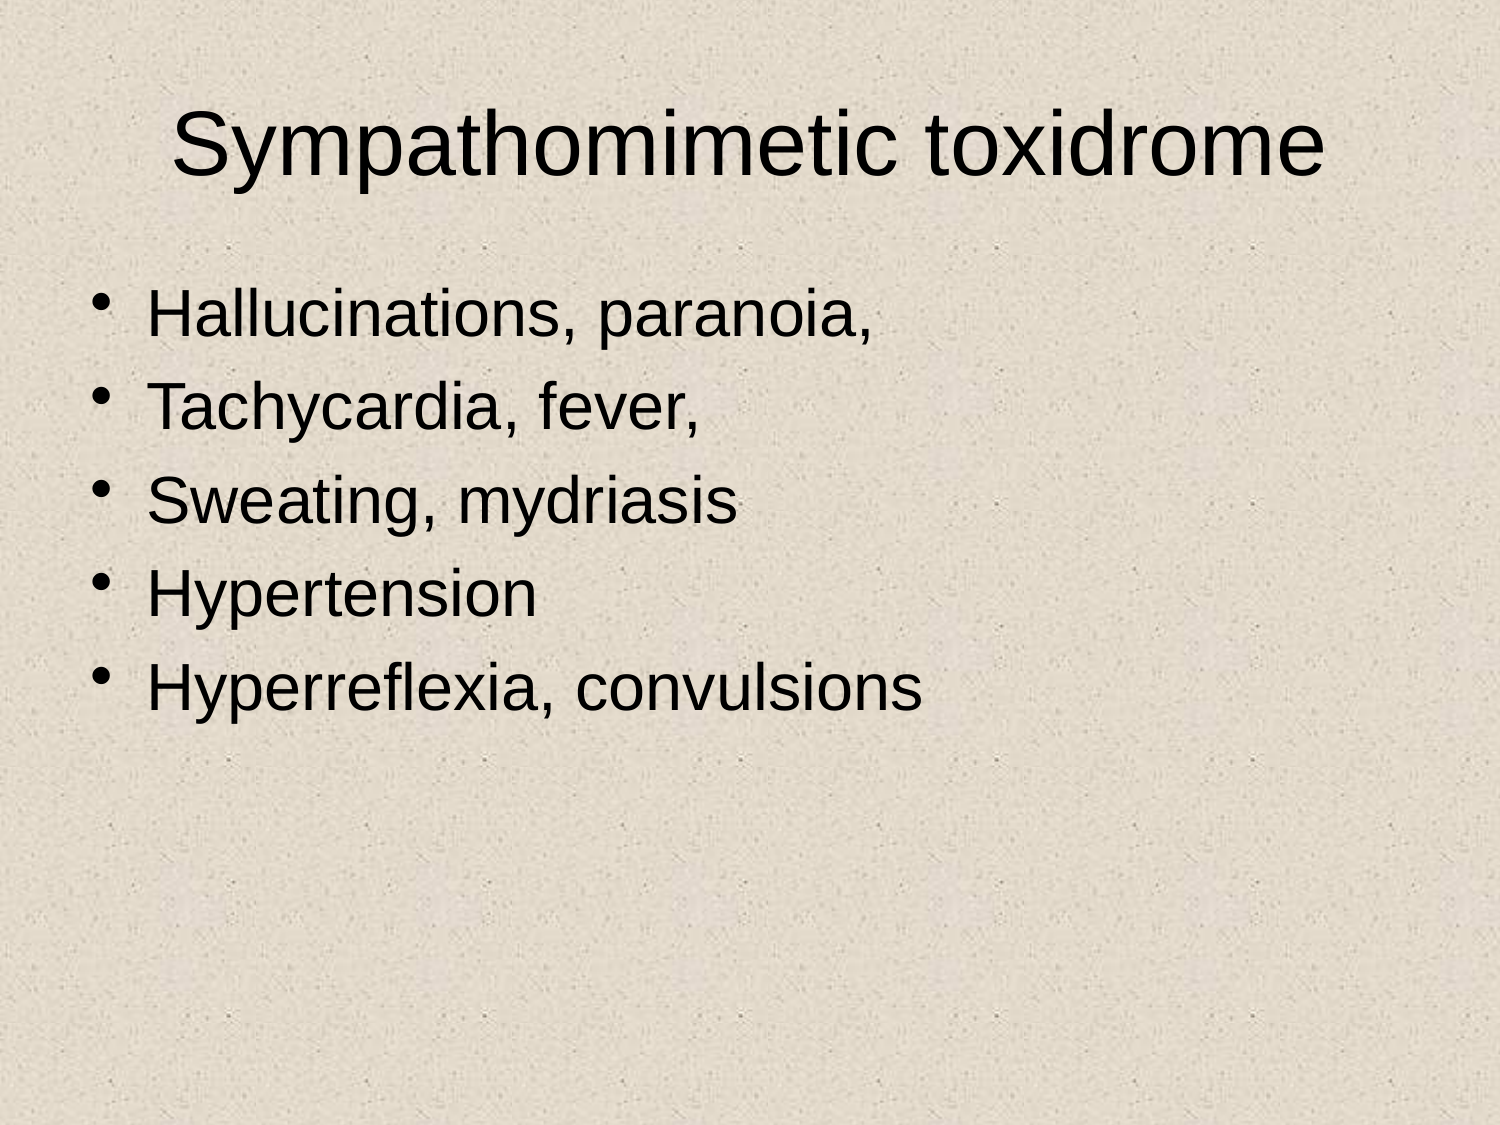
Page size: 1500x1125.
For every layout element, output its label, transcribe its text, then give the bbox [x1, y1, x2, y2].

list Hallucinations, paranoia, Tachycardia, fever, Sweating, mydriasis Hypertension Hyperreflexia, convulsions [75, 262, 1425, 1005]
picture [0, 0, 1500, 1125]
title Sympathomimetic toxidrome [75, 45, 1425, 233]
